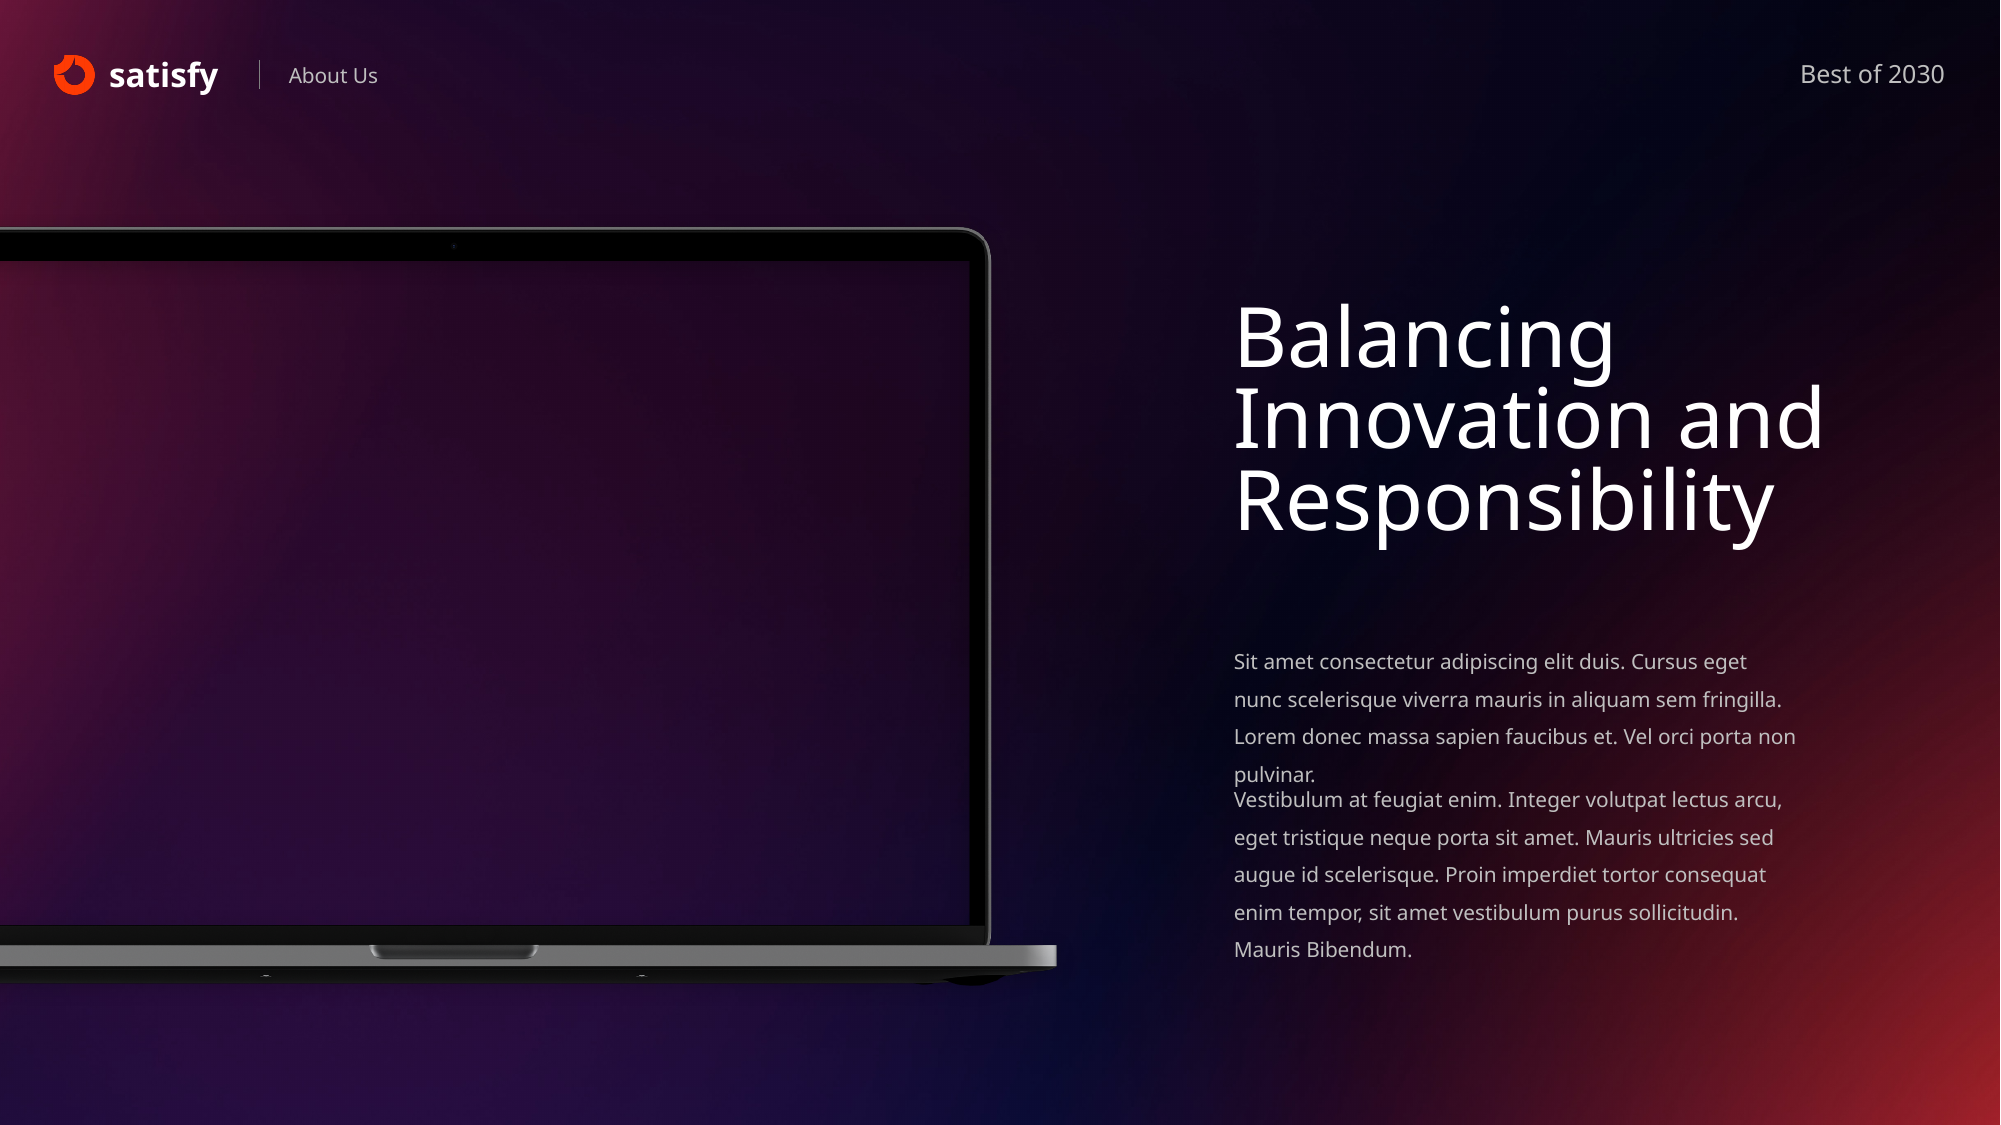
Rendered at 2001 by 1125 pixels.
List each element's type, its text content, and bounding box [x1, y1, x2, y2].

text_box About Us [288, 62, 418, 88]
text_box Balancing [1233, 283, 1709, 365]
text_box Best of 2030 [1778, 58, 1946, 89]
text_box Innovation and [1233, 365, 1912, 466]
text_box satisfy [109, 54, 251, 95]
text_box Vestibulum at feugiat enim. Integer volutpat lectus arcu, eget tristique neque porta sit amet. Mauris ultricies sed augue id scelerisque. Proin imperdiet tortor consequat enim tempor, sit amet vestibulum purus sollicitudin. Mauris Bibendum. [1233, 774, 1801, 962]
picture [0, 0, 2000, 1125]
text_box Responsibility [1233, 447, 1865, 548]
text_box Sit amet consectetur adipiscing elit duis. Cursus eget nunc scelerisque viverra mauris in aliquam sem fringilla. Lorem donec massa sapien faucibus et. Vel orci porta non pulvinar. [1233, 636, 1801, 774]
